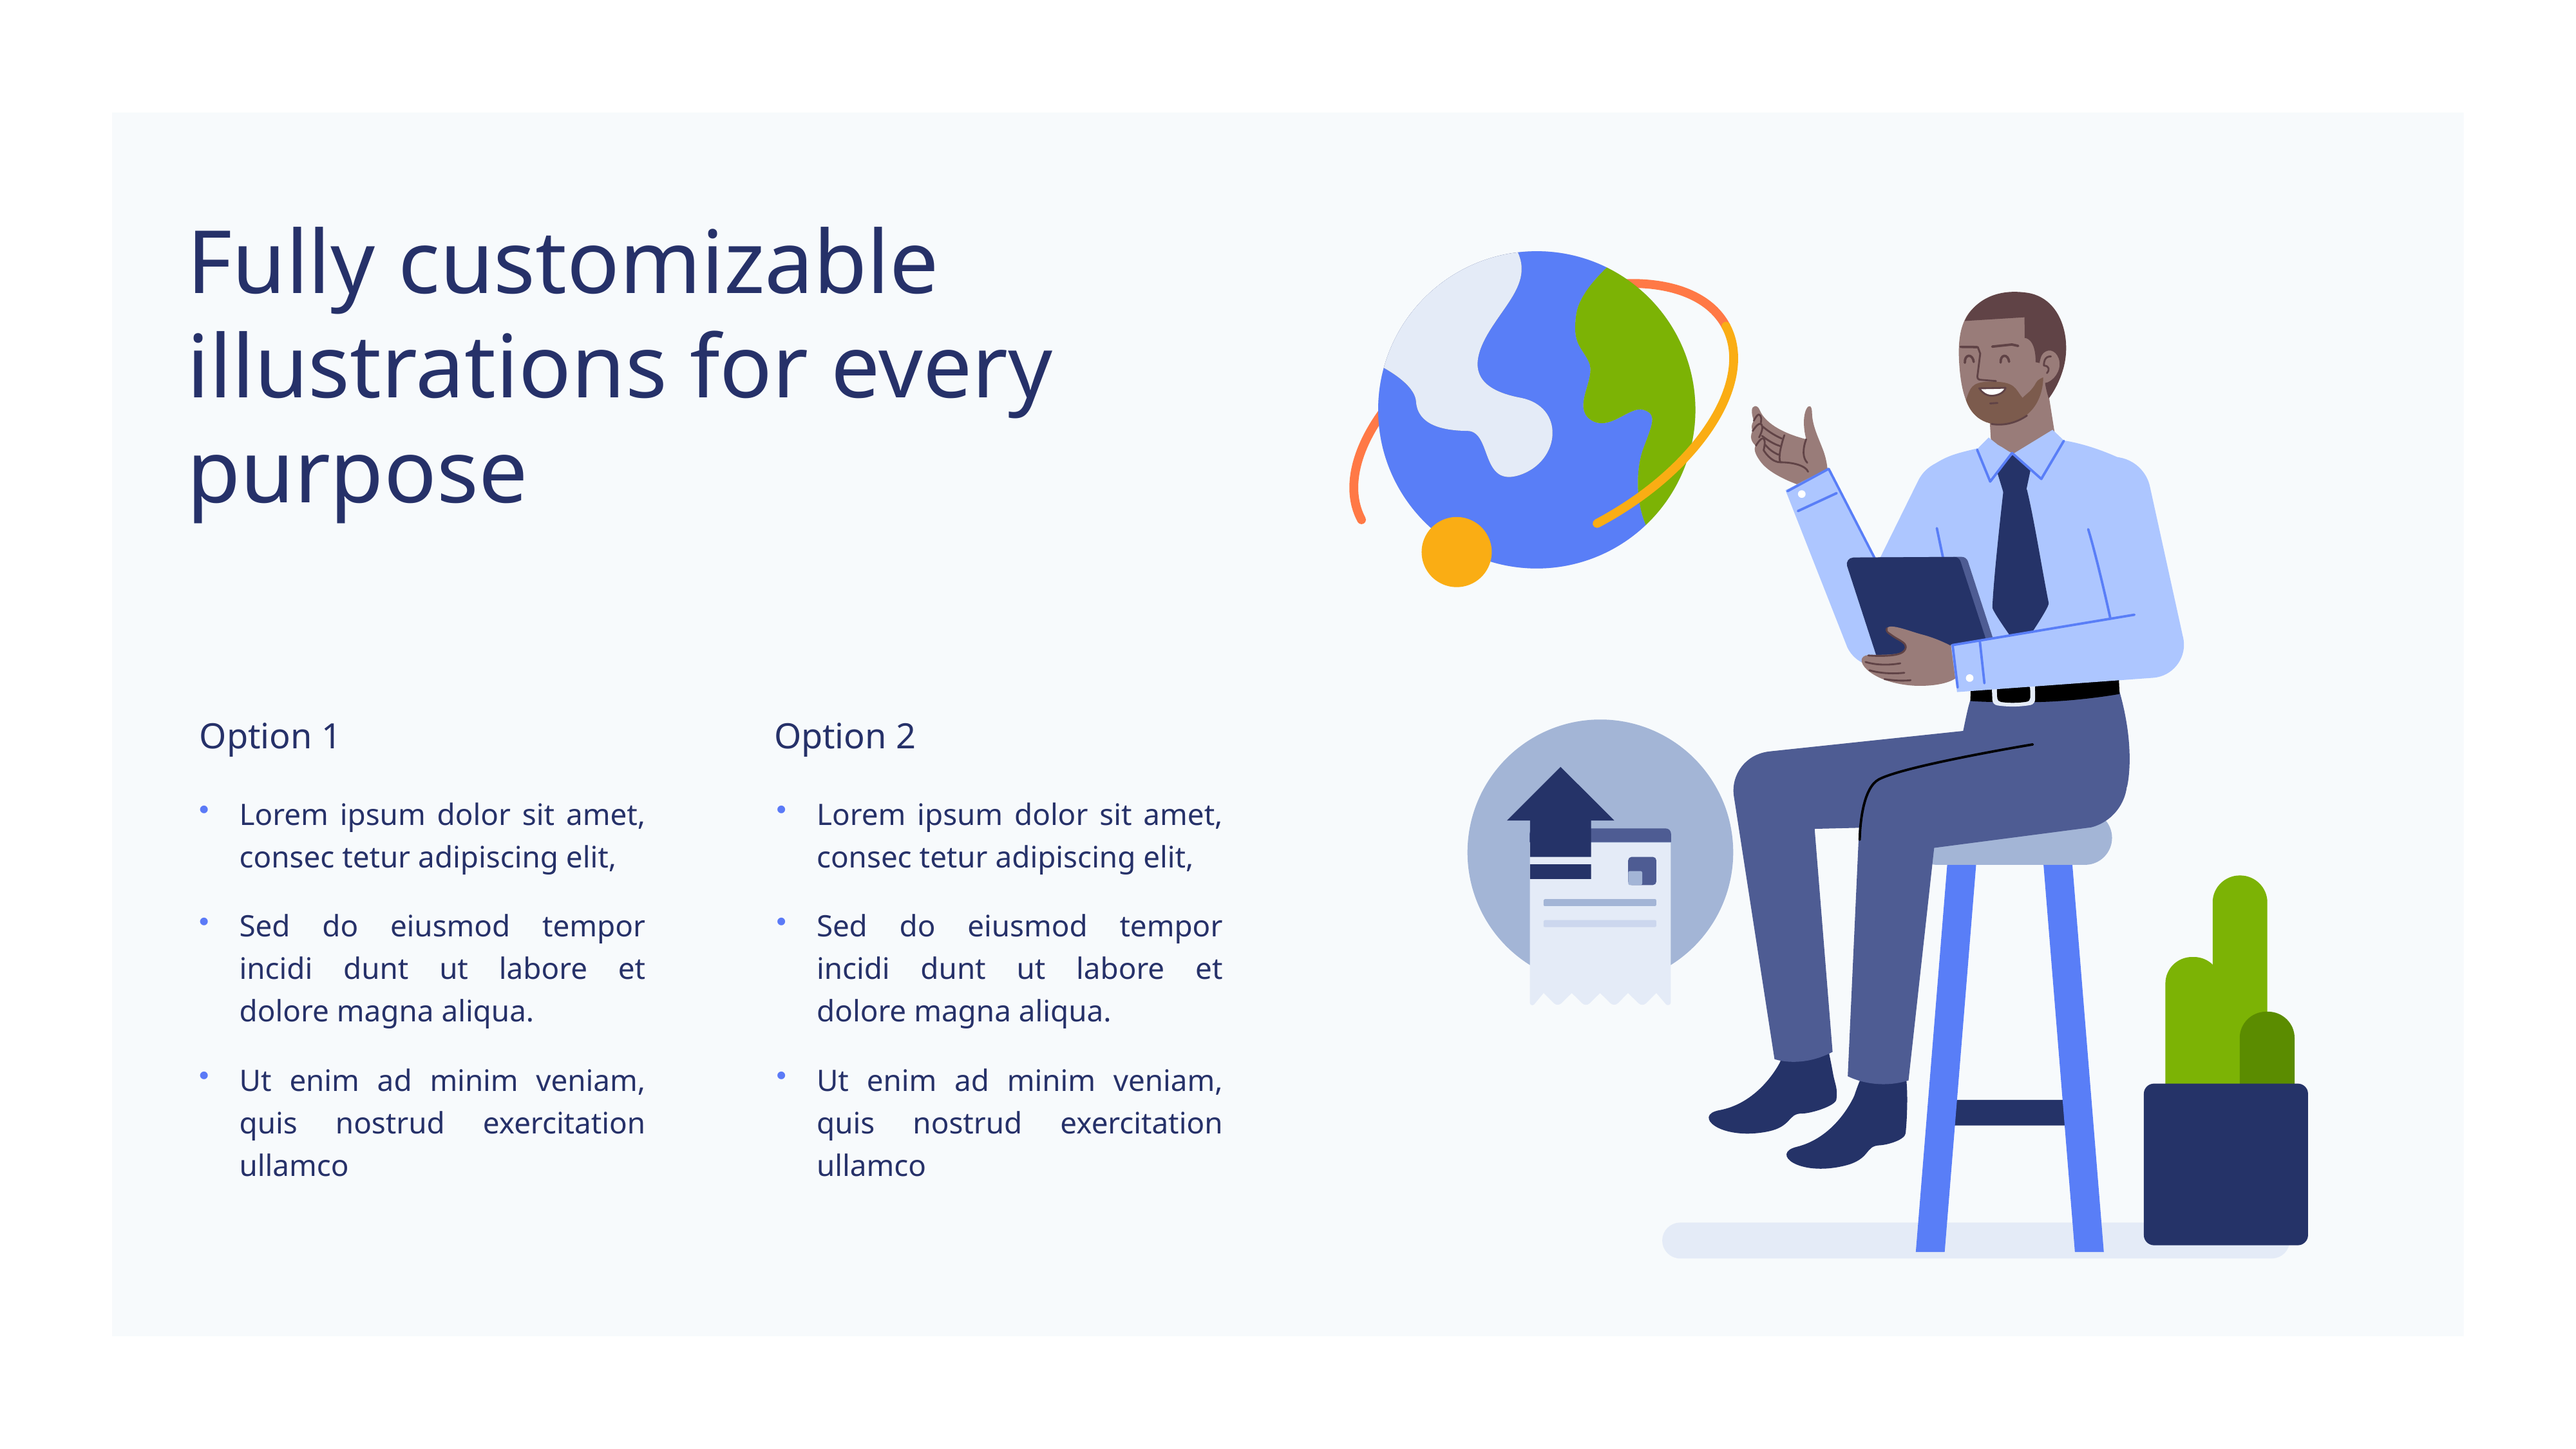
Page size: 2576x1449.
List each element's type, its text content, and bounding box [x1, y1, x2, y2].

text_box Option 2 [764, 695, 1061, 765]
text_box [1349, 251, 2309, 1259]
text_box Fully customizable illustrations for every purpose [182, 201, 1320, 525]
text_box [112, 112, 2464, 1336]
text_box Option 1 [190, 695, 748, 765]
text_box Lorem ipsum dolor sit amet, consec tetur adipiscing elit, Sed do eiusmod tempor incidi dunt ut labore et dolore magna aliqua. Ut enim ad minim veniam, quis nostrud exercitation ullamco [772, 784, 1228, 1187]
text_box Lorem ipsum dolor sit amet, consec tetur adipiscing elit, Sed do eiusmod tempor incidi dunt ut labore et dolore magna aliqua. Ut enim ad minim veniam, quis nostrud exercitation ullamco [194, 784, 650, 1187]
